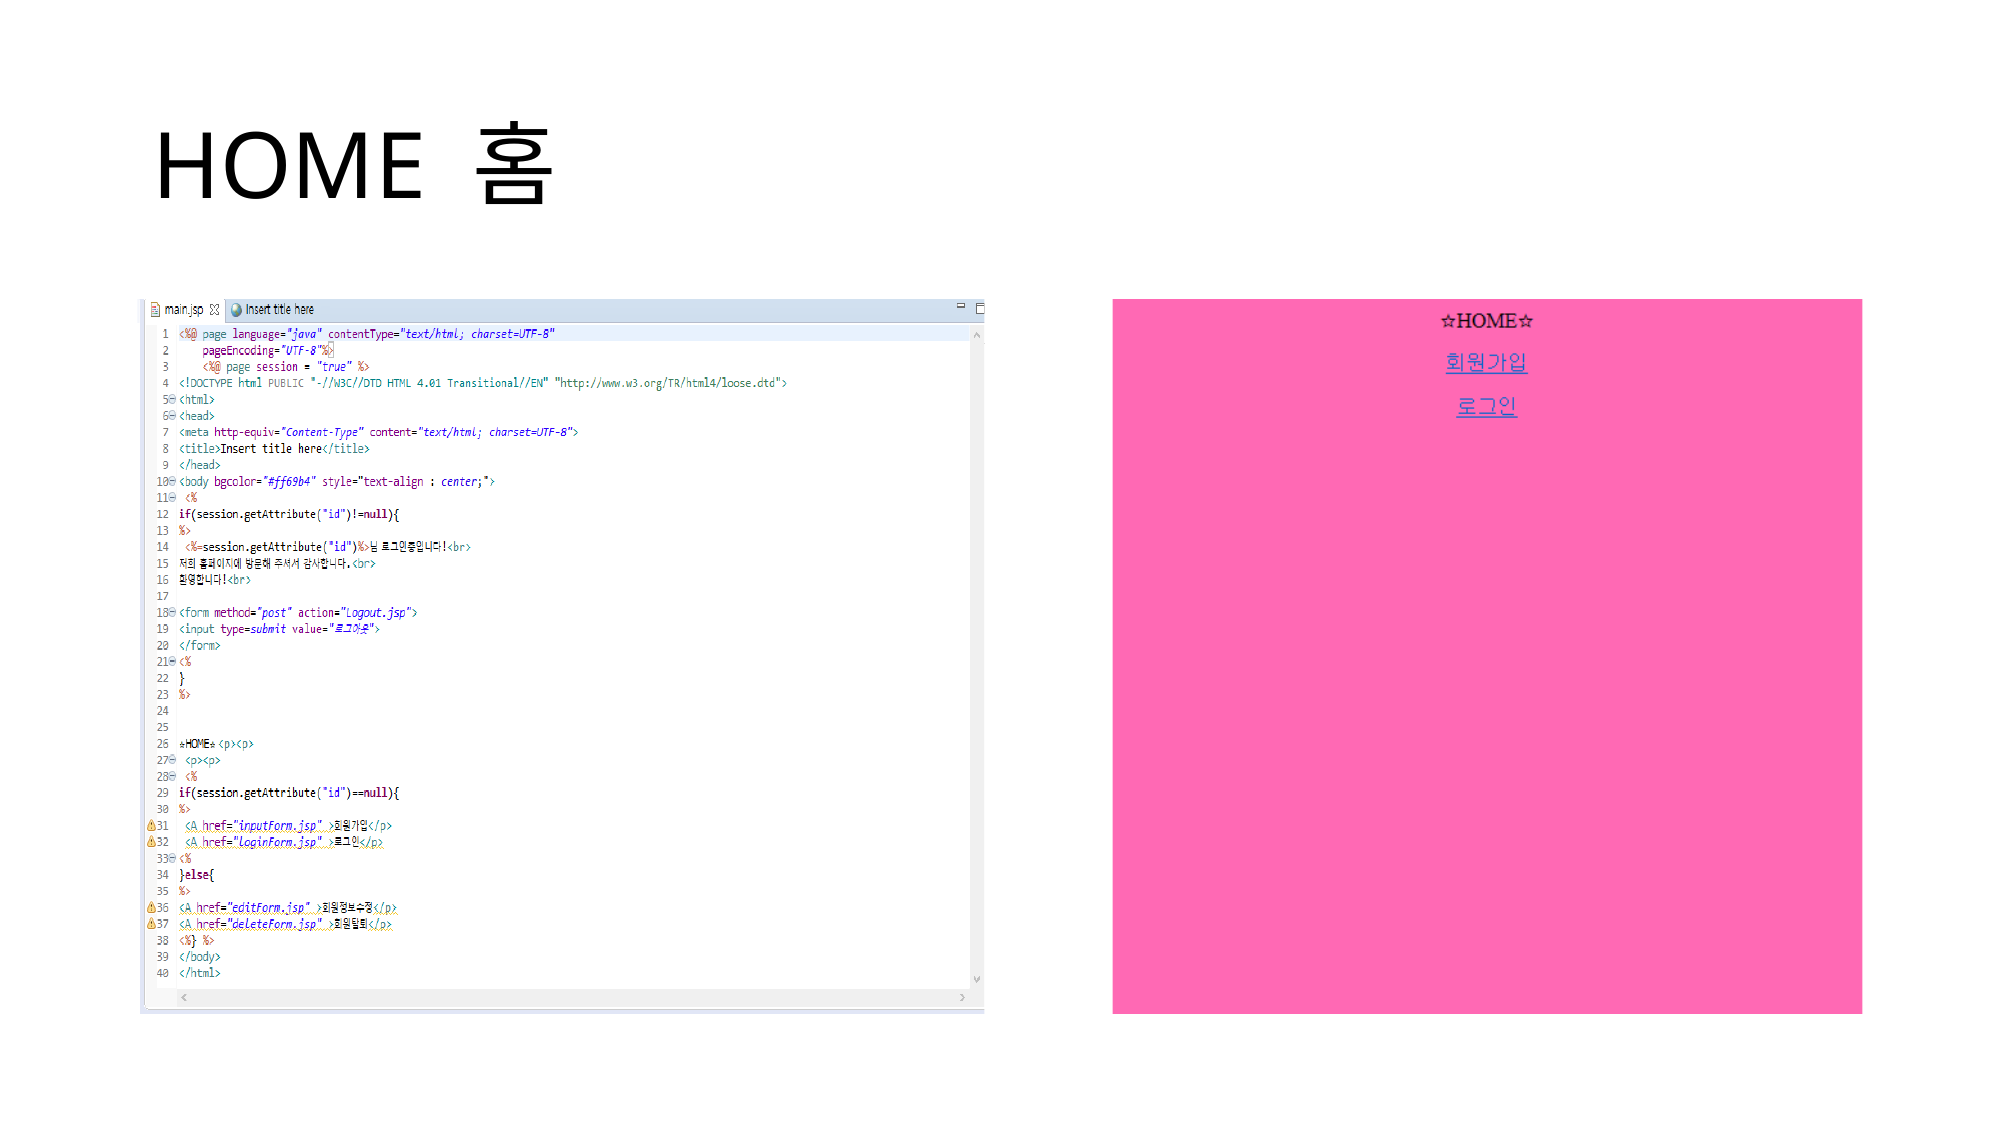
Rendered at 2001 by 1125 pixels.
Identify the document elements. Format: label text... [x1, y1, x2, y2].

title HOME 홈 [137, 59, 1863, 278]
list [137, 299, 985, 1014]
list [1112, 299, 1863, 1014]
